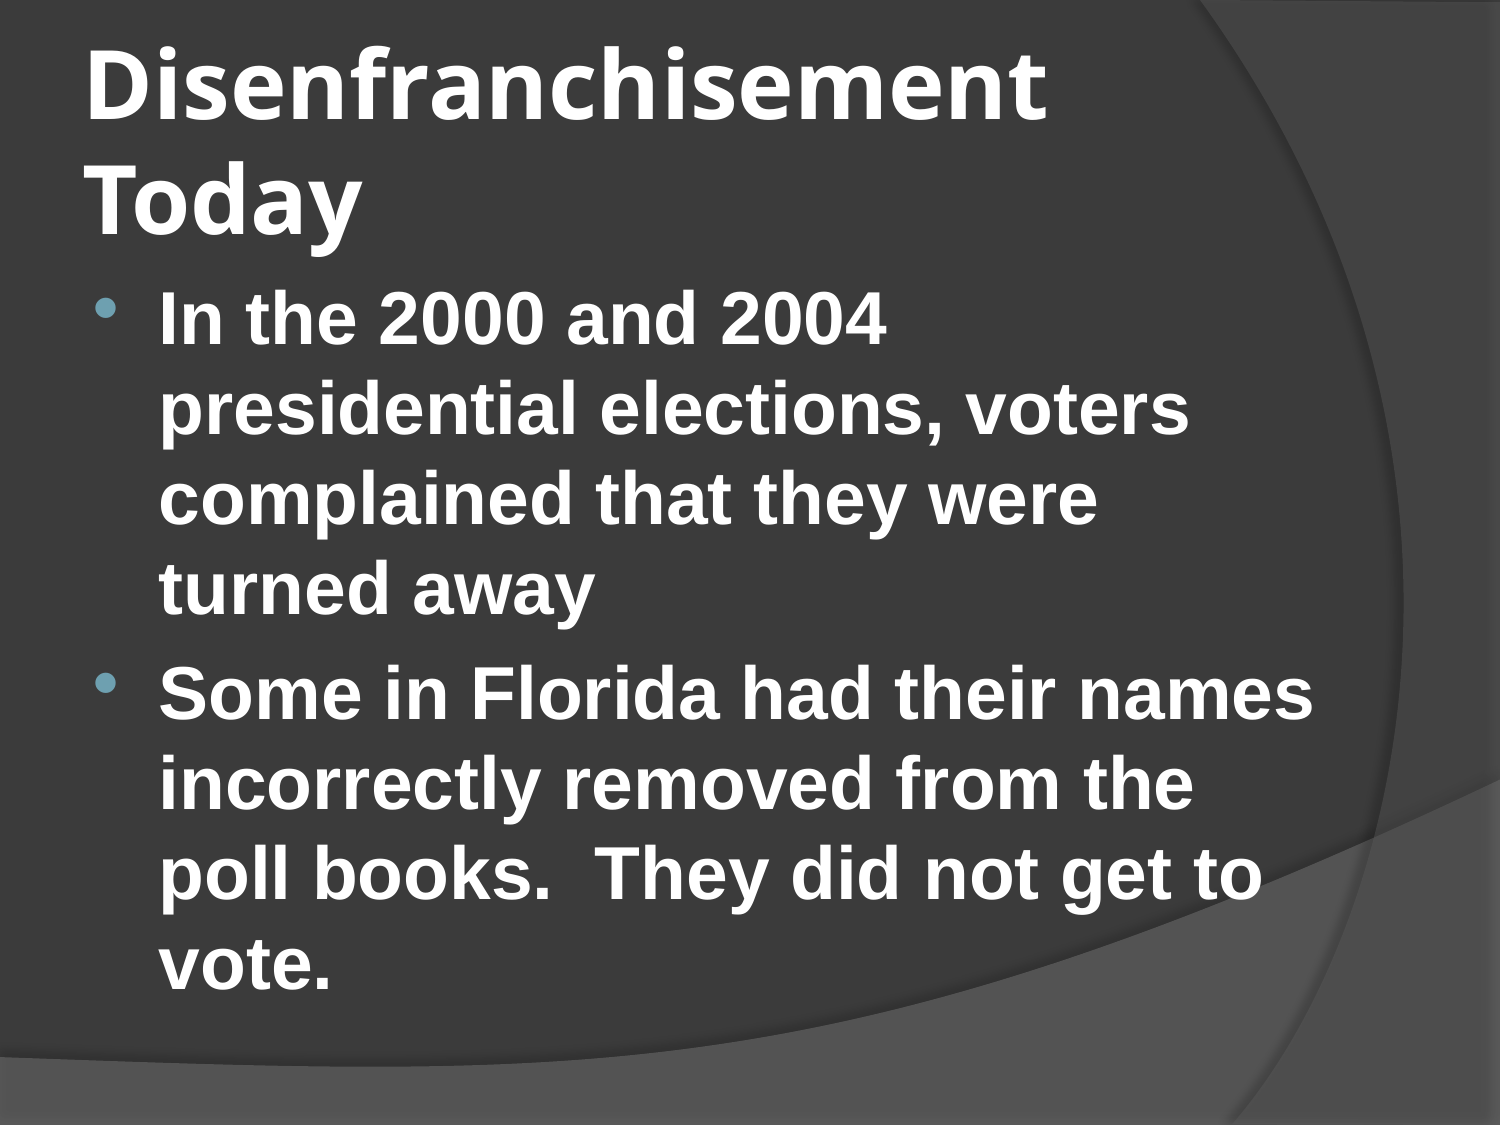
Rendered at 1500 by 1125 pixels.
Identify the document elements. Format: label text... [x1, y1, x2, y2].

title Disenfranchisement Today [75, 45, 1300, 233]
list In the 2000 and 2004 presidential elections, voters complained that they were turned away Some in Florida had their names incorrectly removed from the poll books. They did not get to vote. [75, 262, 1338, 1038]
